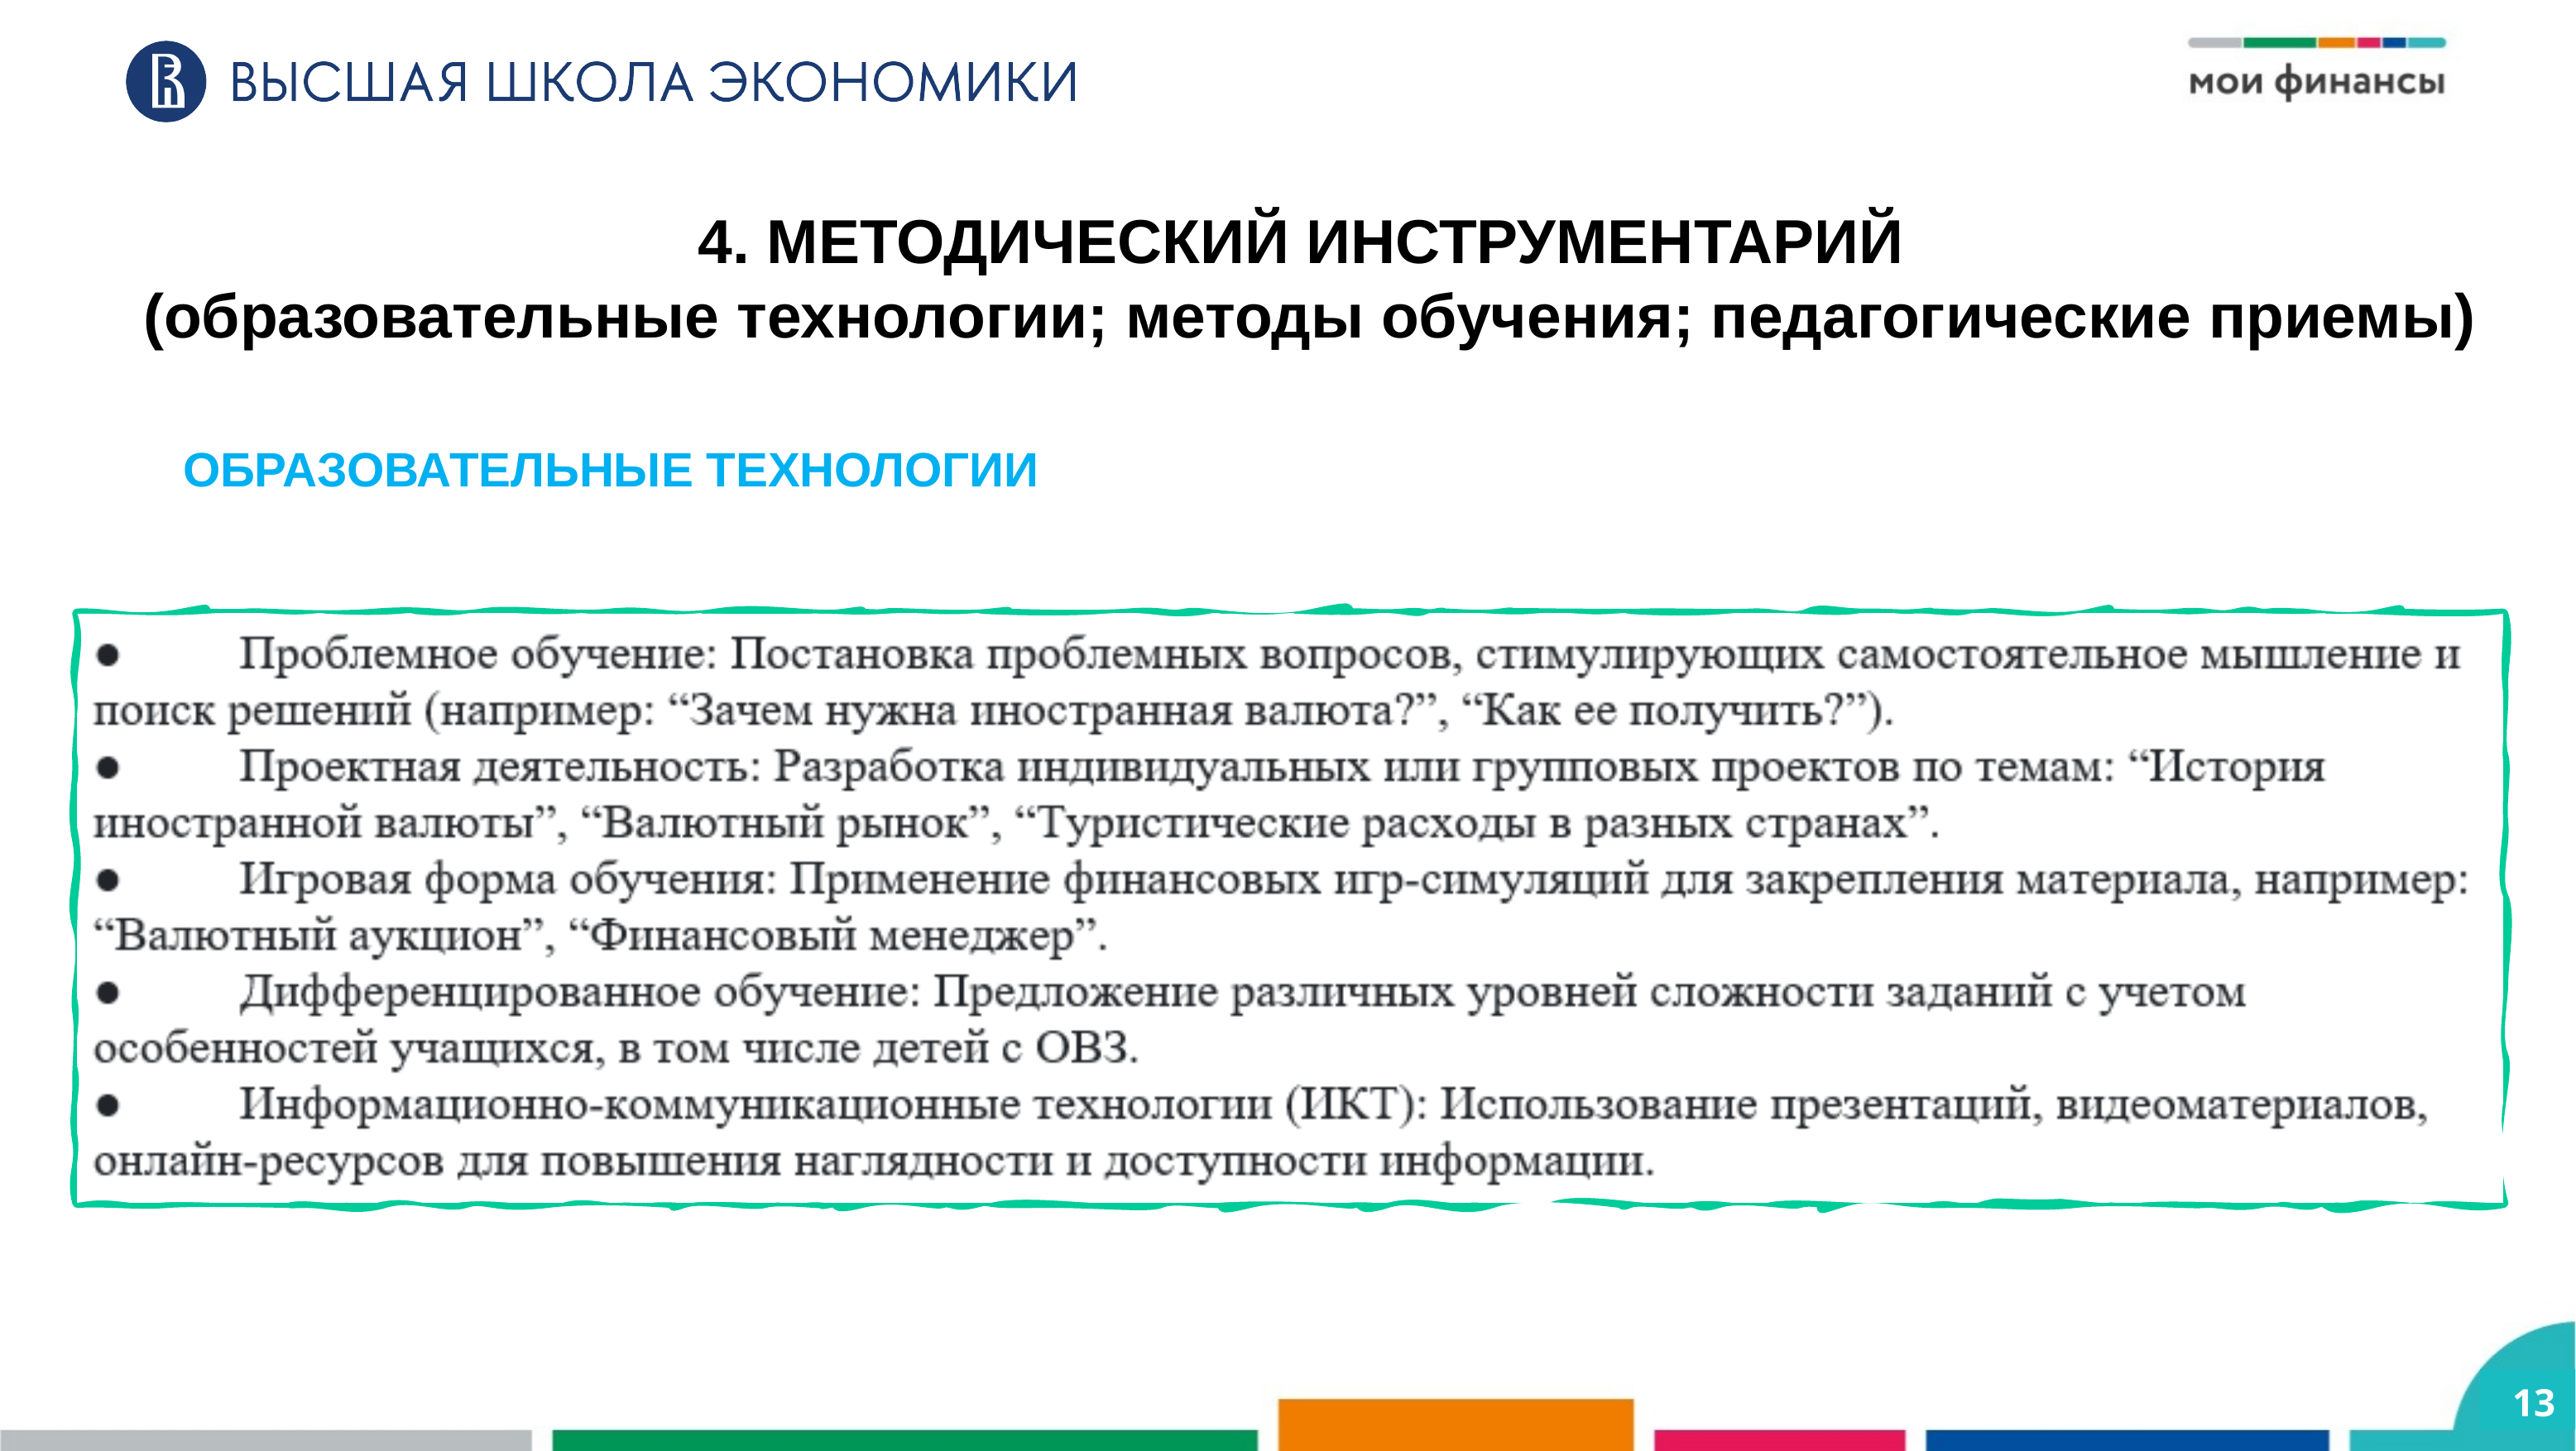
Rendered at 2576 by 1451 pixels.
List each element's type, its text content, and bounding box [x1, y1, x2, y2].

picture [0, 0, 2576, 1451]
text_box ОБРАЗОВАТЕЛЬНЫЕ ТЕХНОЛОГИИ [170, 432, 1075, 503]
text_box 4. МЕТОДИЧЕСКИЙ ИНСТРУМЕНТАРИЙ (образовательные технологии; методы обучения; педагогические приемы) [44, 192, 2576, 361]
text_box 13 [2480, 1368, 2576, 1430]
